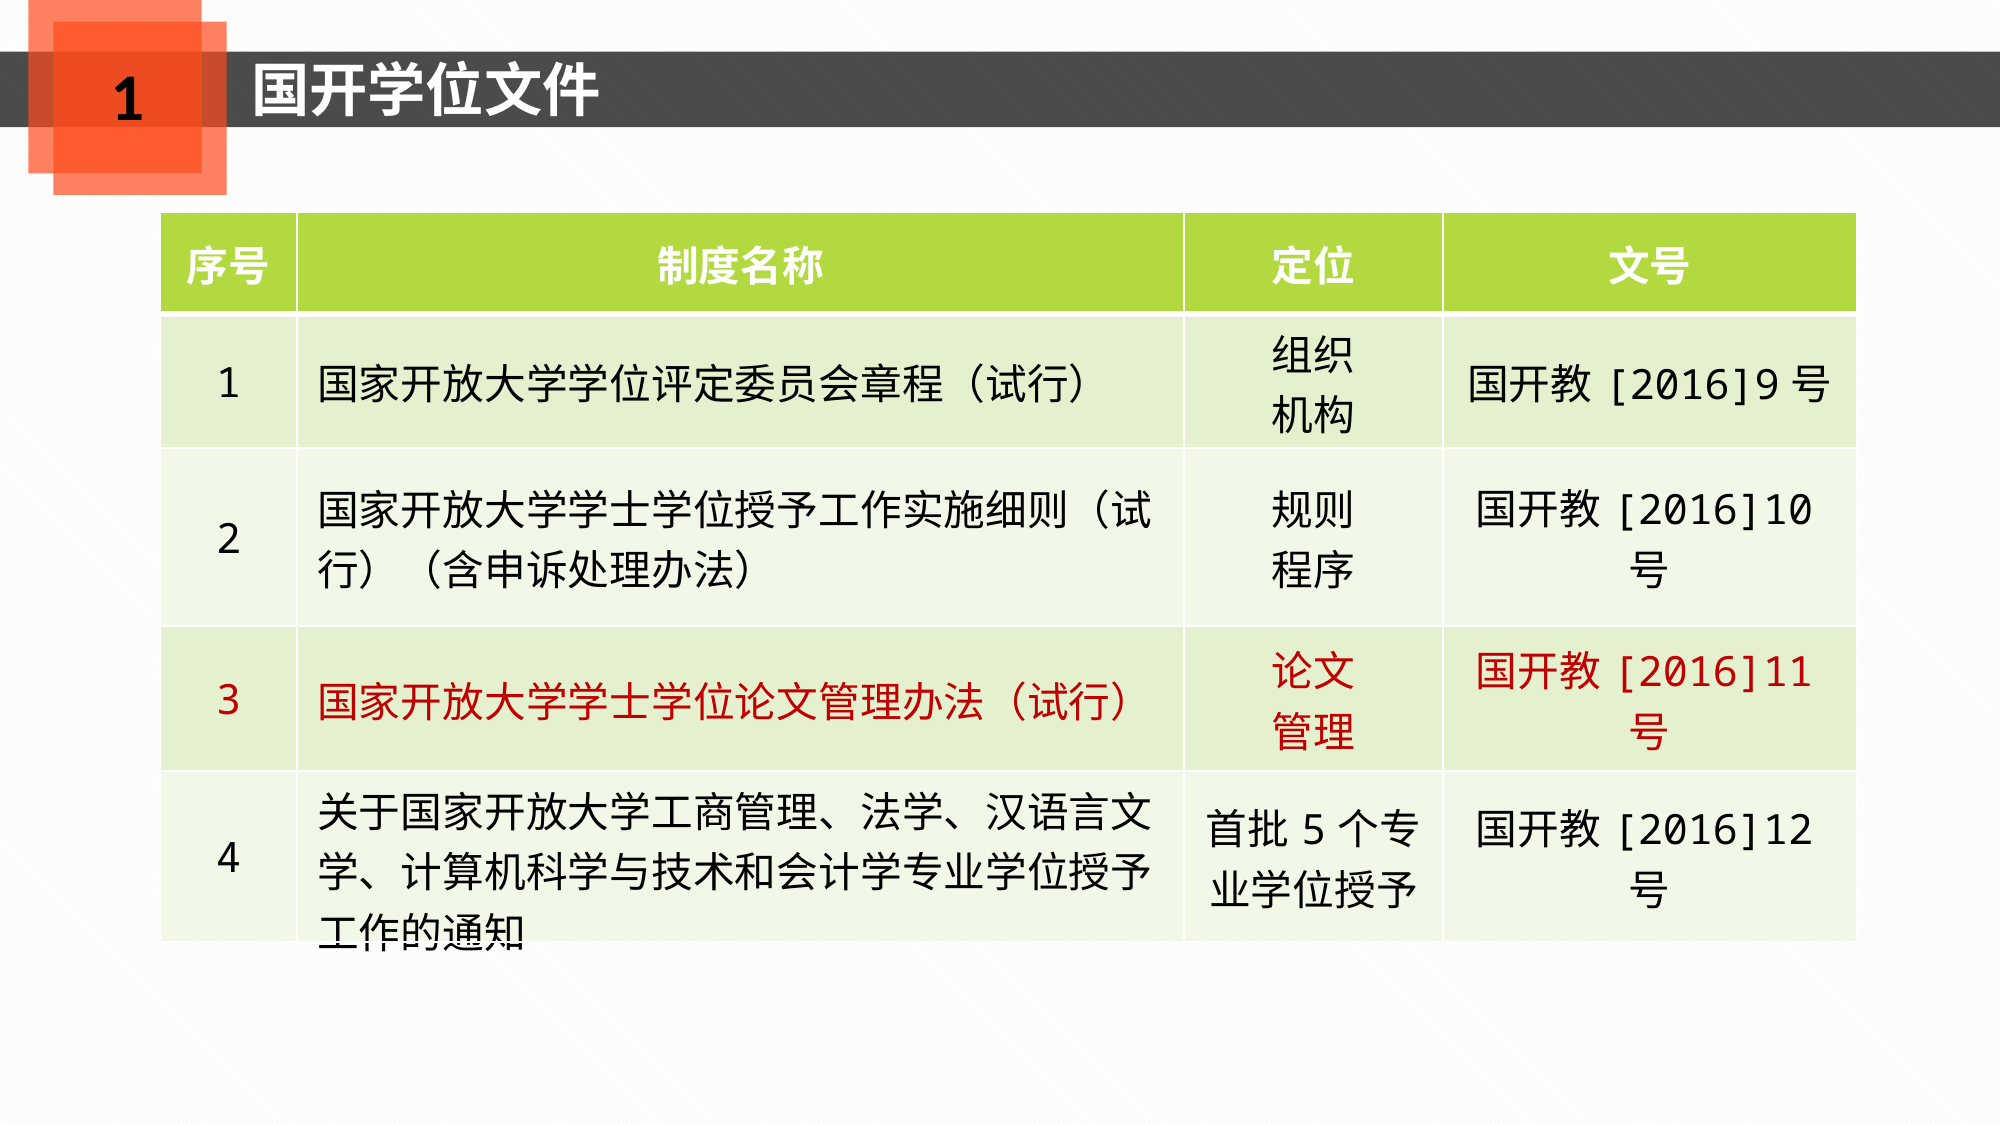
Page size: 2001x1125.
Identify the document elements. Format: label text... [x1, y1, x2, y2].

text_box [228, 51, 236, 128]
text_box 1 [95, 46, 160, 142]
table_cell 首批5个专业学位授予 [1185, 772, 1442, 941]
text_box [27, 0, 203, 174]
text_box [52, 21, 228, 196]
table_cell 国开教[2016]10号 [1444, 449, 1856, 625]
table_cell 国家开放大学学士学位论文管理办法（试行） [298, 627, 1183, 770]
text_box 国开学位文件 [236, 45, 616, 130]
table_cell 3 [161, 627, 296, 770]
table_header 序号 [161, 213, 296, 311]
text_box [0, 51, 27, 128]
table_cell 2 [161, 449, 296, 625]
table_cell 国家开放大学学士学位授予工作实施细则（试行）（含申诉处理办法） [298, 449, 1183, 625]
table_cell 4 [161, 772, 296, 941]
table_cell 1 [161, 317, 296, 447]
table_cell 关于国家开放大学工商管理、法学、汉语言文学、计算机科学与技术和会计学专业学位授予工作的通知 [298, 772, 1183, 941]
table_header 文号 [1444, 213, 1856, 311]
text_box [616, 51, 2000, 128]
table_cell 国家开放大学学位评定委员会章程（试行） [298, 317, 1183, 447]
table_cell 组织 机构 [1185, 317, 1442, 447]
table_cell 论文 管理 [1185, 627, 1442, 770]
table_cell 国开教[2016]11号 [1444, 627, 1856, 770]
table_cell 规则 程序 [1185, 449, 1442, 625]
table_cell 国开教[2016]9号 [1444, 317, 1856, 447]
table_header 制度名称 [298, 213, 1183, 311]
table_header 定位 [1185, 213, 1442, 311]
table_cell 国开教[2016]12号 [1444, 772, 1856, 941]
